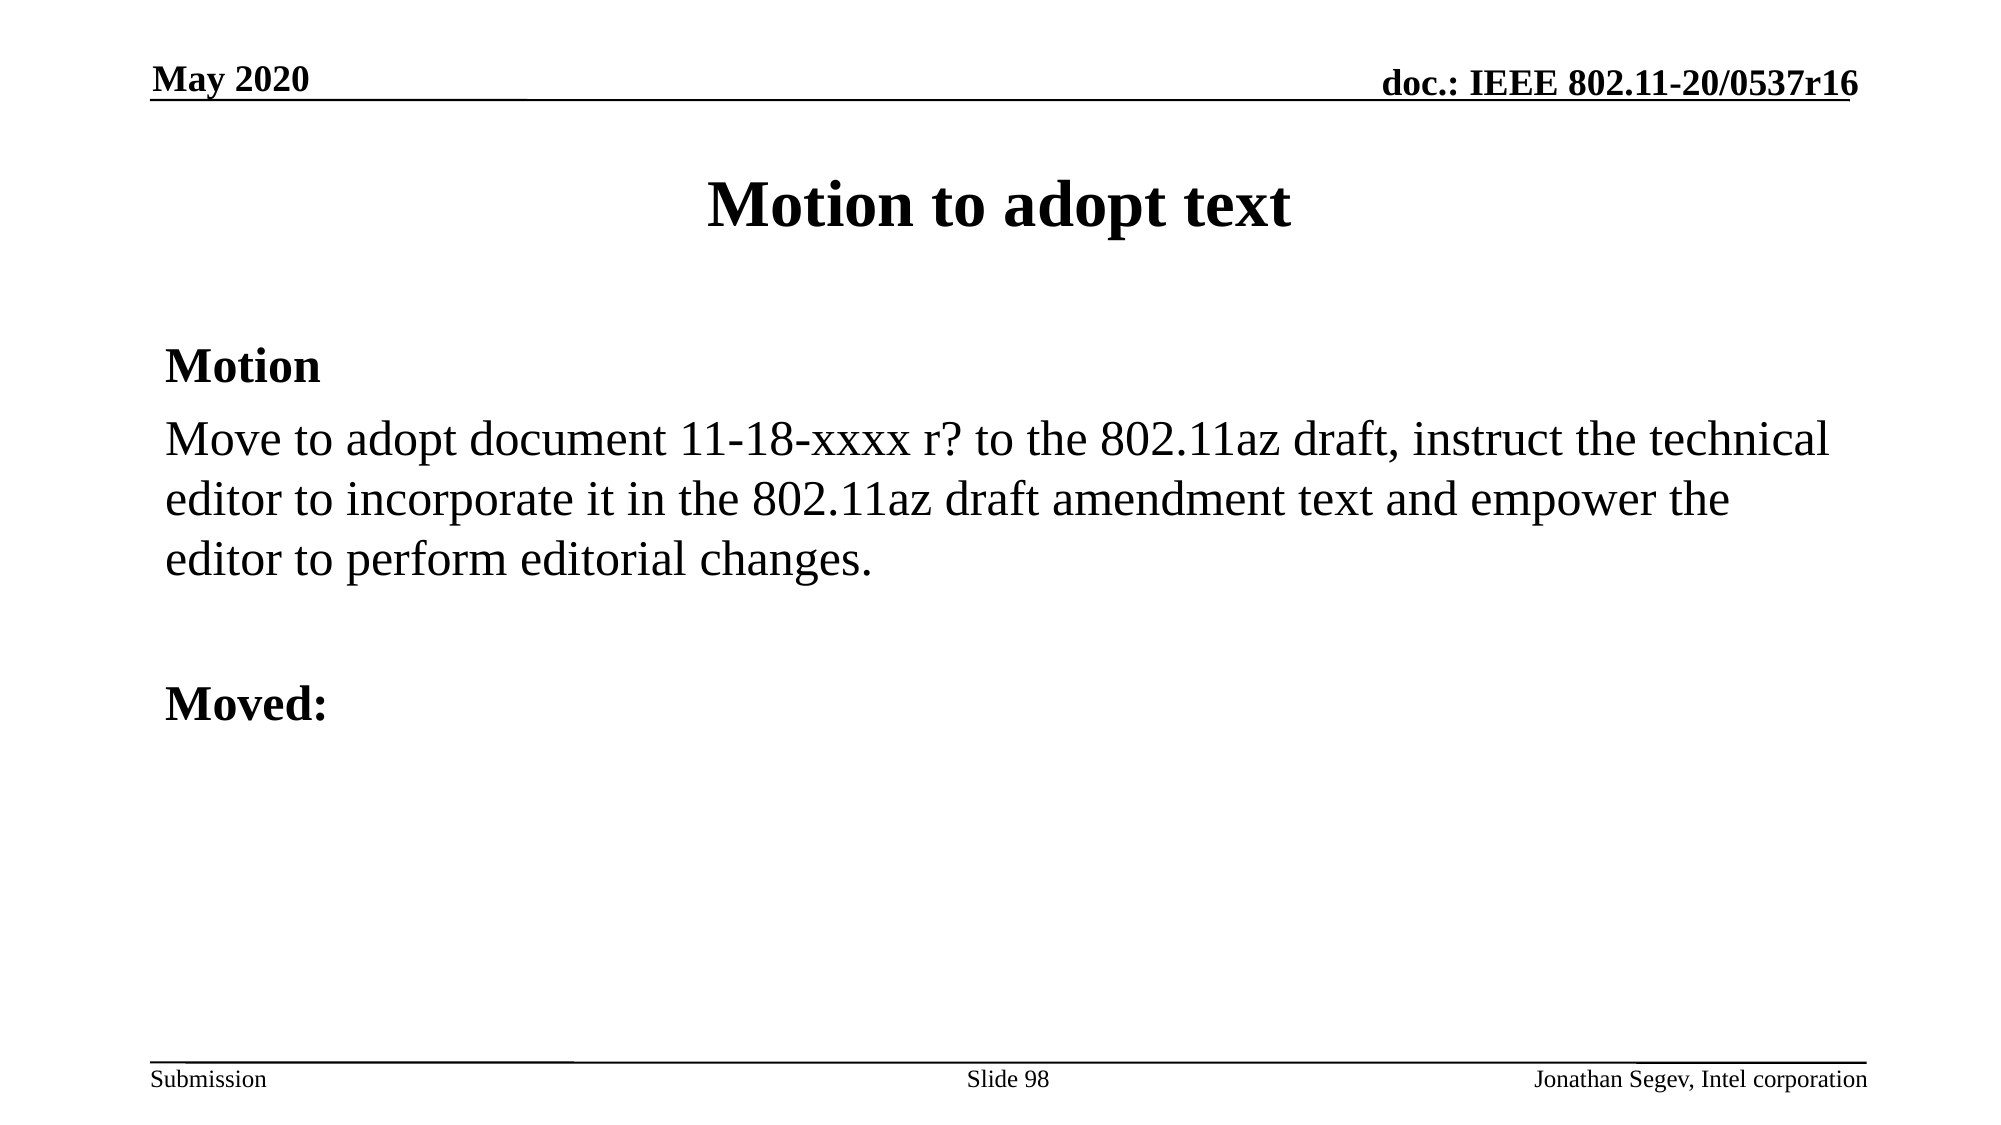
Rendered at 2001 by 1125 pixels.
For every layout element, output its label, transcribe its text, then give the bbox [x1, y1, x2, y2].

slide_number Slide 98 [950, 1061, 1067, 1123]
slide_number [152, 54, 563, 100]
footer Jonathan Segev, Intel corporation [1171, 1061, 1869, 1093]
title Motion to adopt text [149, 112, 1850, 288]
list Motion Move to adopt document 11-18-xxxx r? to the 802.11az draft, instruct the technical editor to incorporate it in the 802.11az draft amendment text and empower the editor to perform editorial changes. Moved: [149, 324, 1850, 1000]
